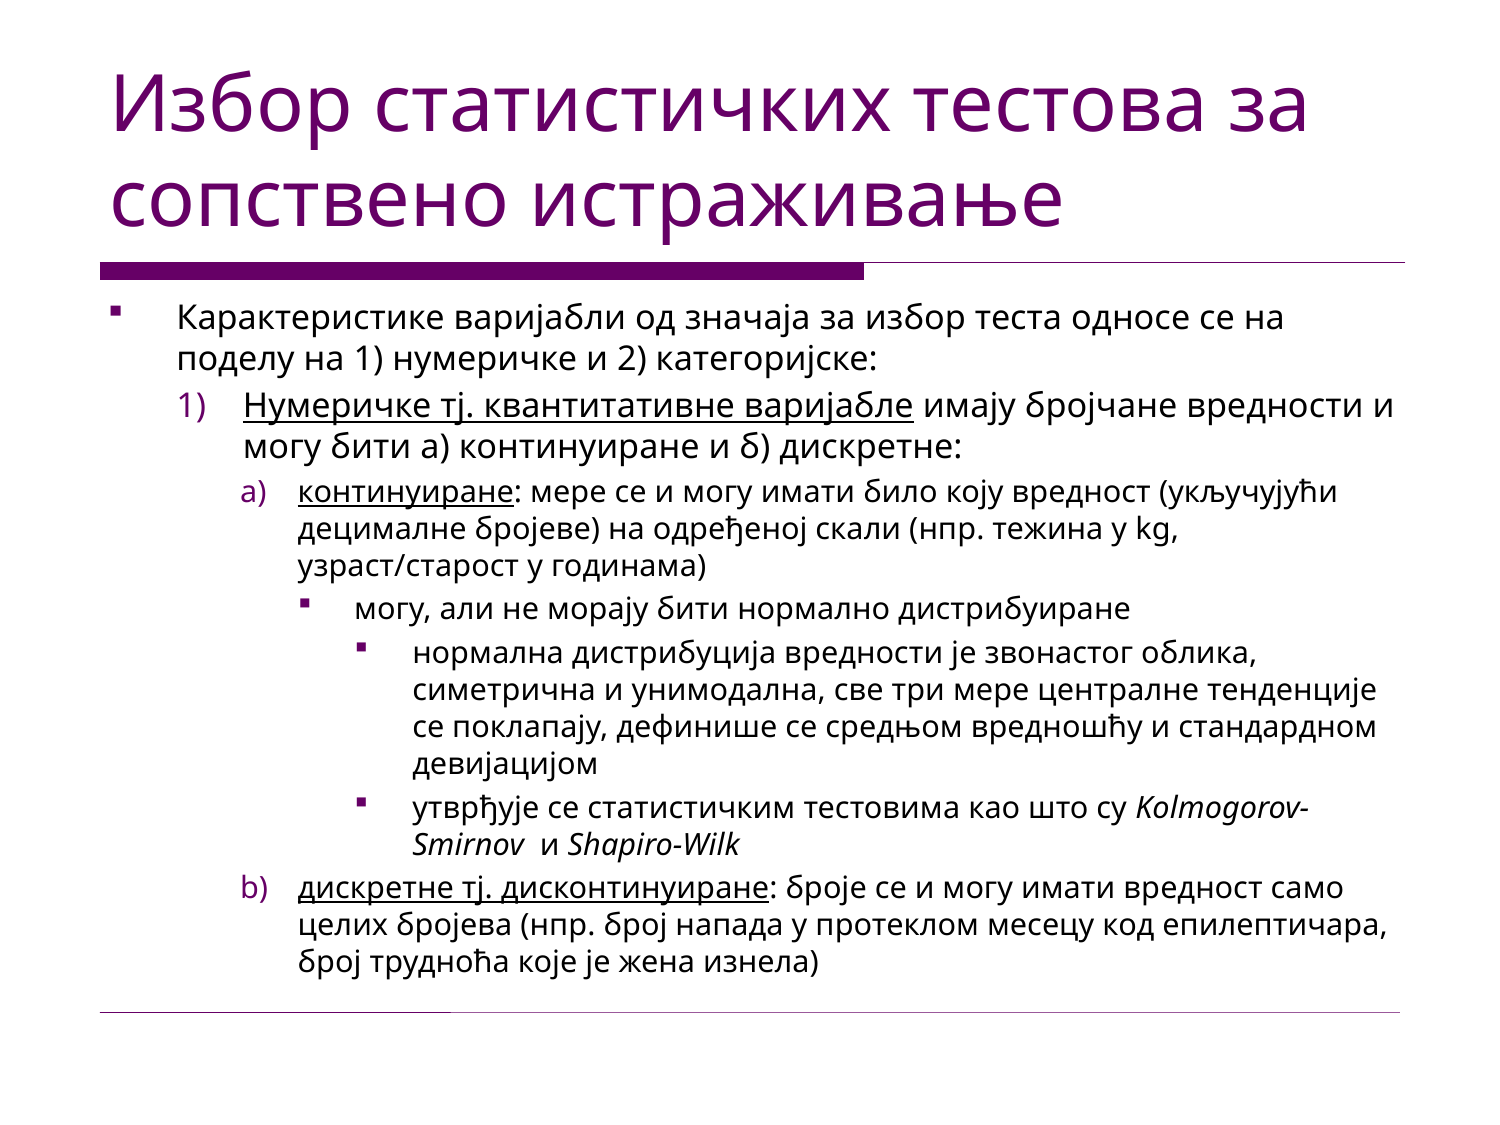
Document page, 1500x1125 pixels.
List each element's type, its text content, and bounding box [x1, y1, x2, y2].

list Карактеристике варијабли од значаја за избор теста односе се на поделу на 1) нумеричке и 2) категоријске: Нумеричке тј. квантитативне варијабле имају бројчане вредности и могу бити а) континуиране и б) дискретне: континуиране: мере се и могу имати било коју вредност (укључујући децималне бројеве) на одређеној скали (нпр. тежина у kg, узраст/старост у годинама) могу, али не морају бити нормално дистрибуиране нормална дистрибуција вредности је звонастог облика, симетрична и унимодална, све три мере централне тенденције се поклапају, дефинише се средњом вредношћу и стандардном девијацијом утврђује се статистичким тестовима као што су Kolmogorov-Smirnov и Shapiro-Wilk дискретне тј. дисконтинуиране: броје се и могу имати вредност само целих бројева (нпр. број напада у протеклом месецу код епилептичара, број трудноћа које је жена изнела) [92, 287, 1413, 988]
title Избор статистичких тестова за сопствено истраживање [93, 49, 1407, 250]
